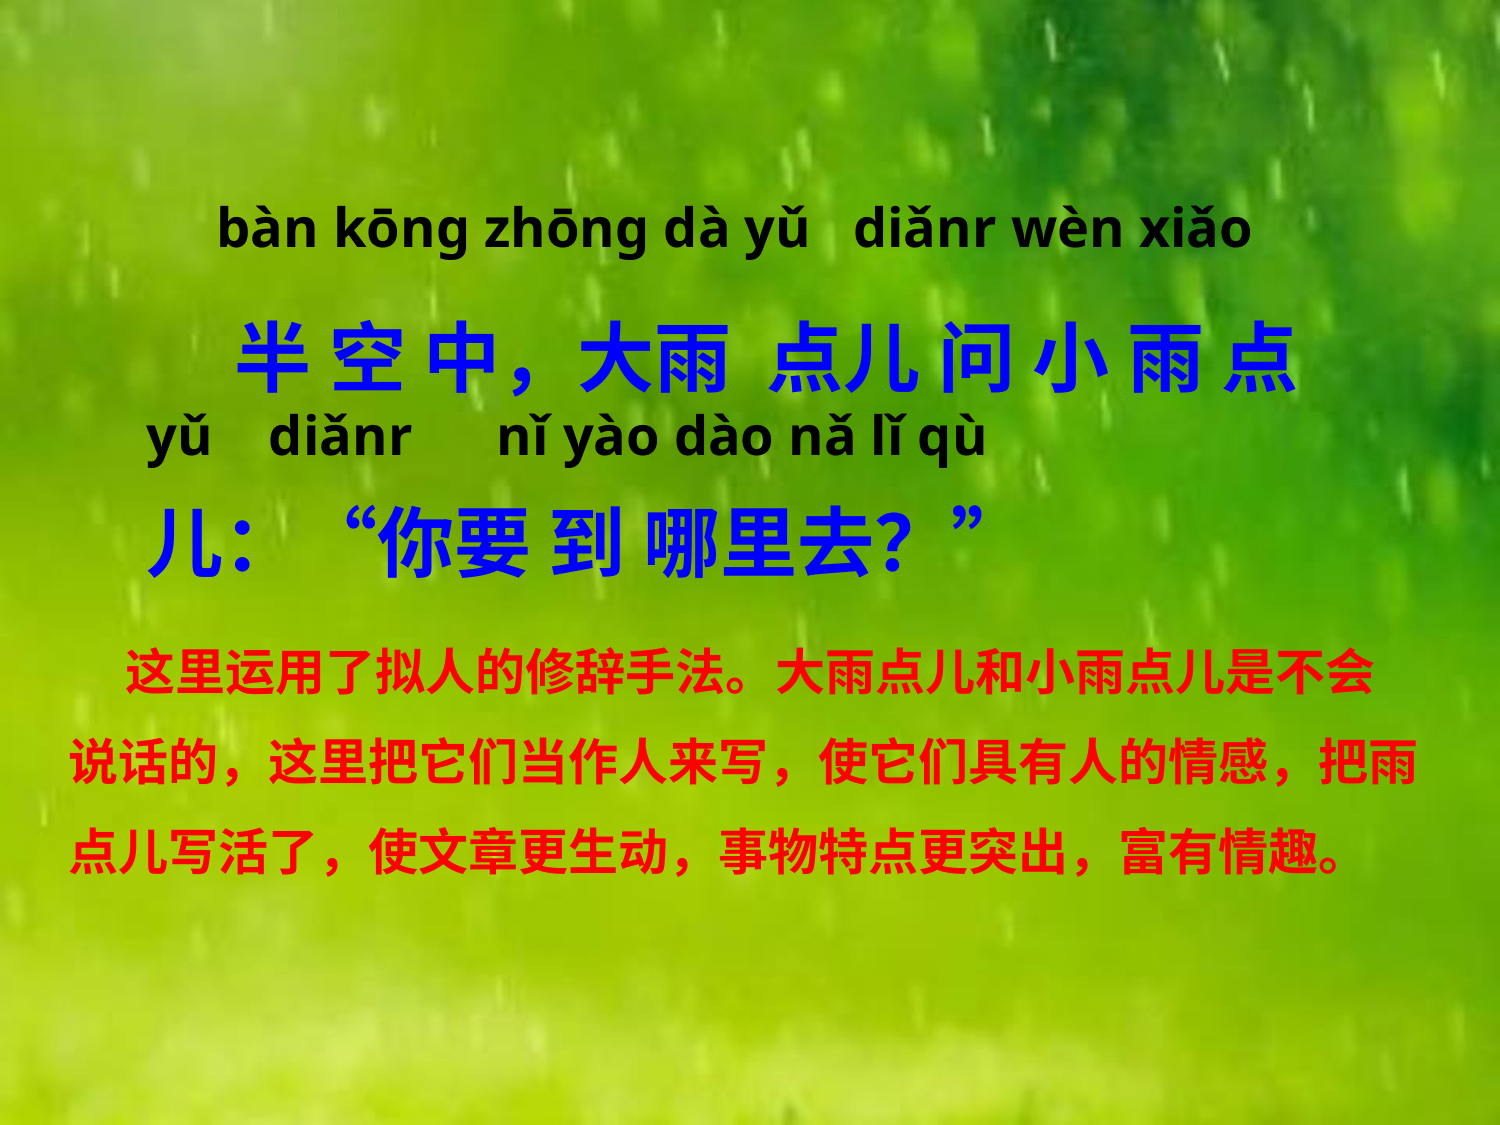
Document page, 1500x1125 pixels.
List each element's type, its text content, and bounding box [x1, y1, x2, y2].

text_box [131, 146, 1441, 603]
picture [0, 0, 1500, 1125]
text_box 这里运用了拟人的修辞手法。大雨点儿和小雨点儿是不会说话的，这里把它们当作人来写，使它们具有人的情感，把雨点儿写活了，使文章更生动，事物特点更突出，富有情趣。 [53, 602, 1436, 888]
